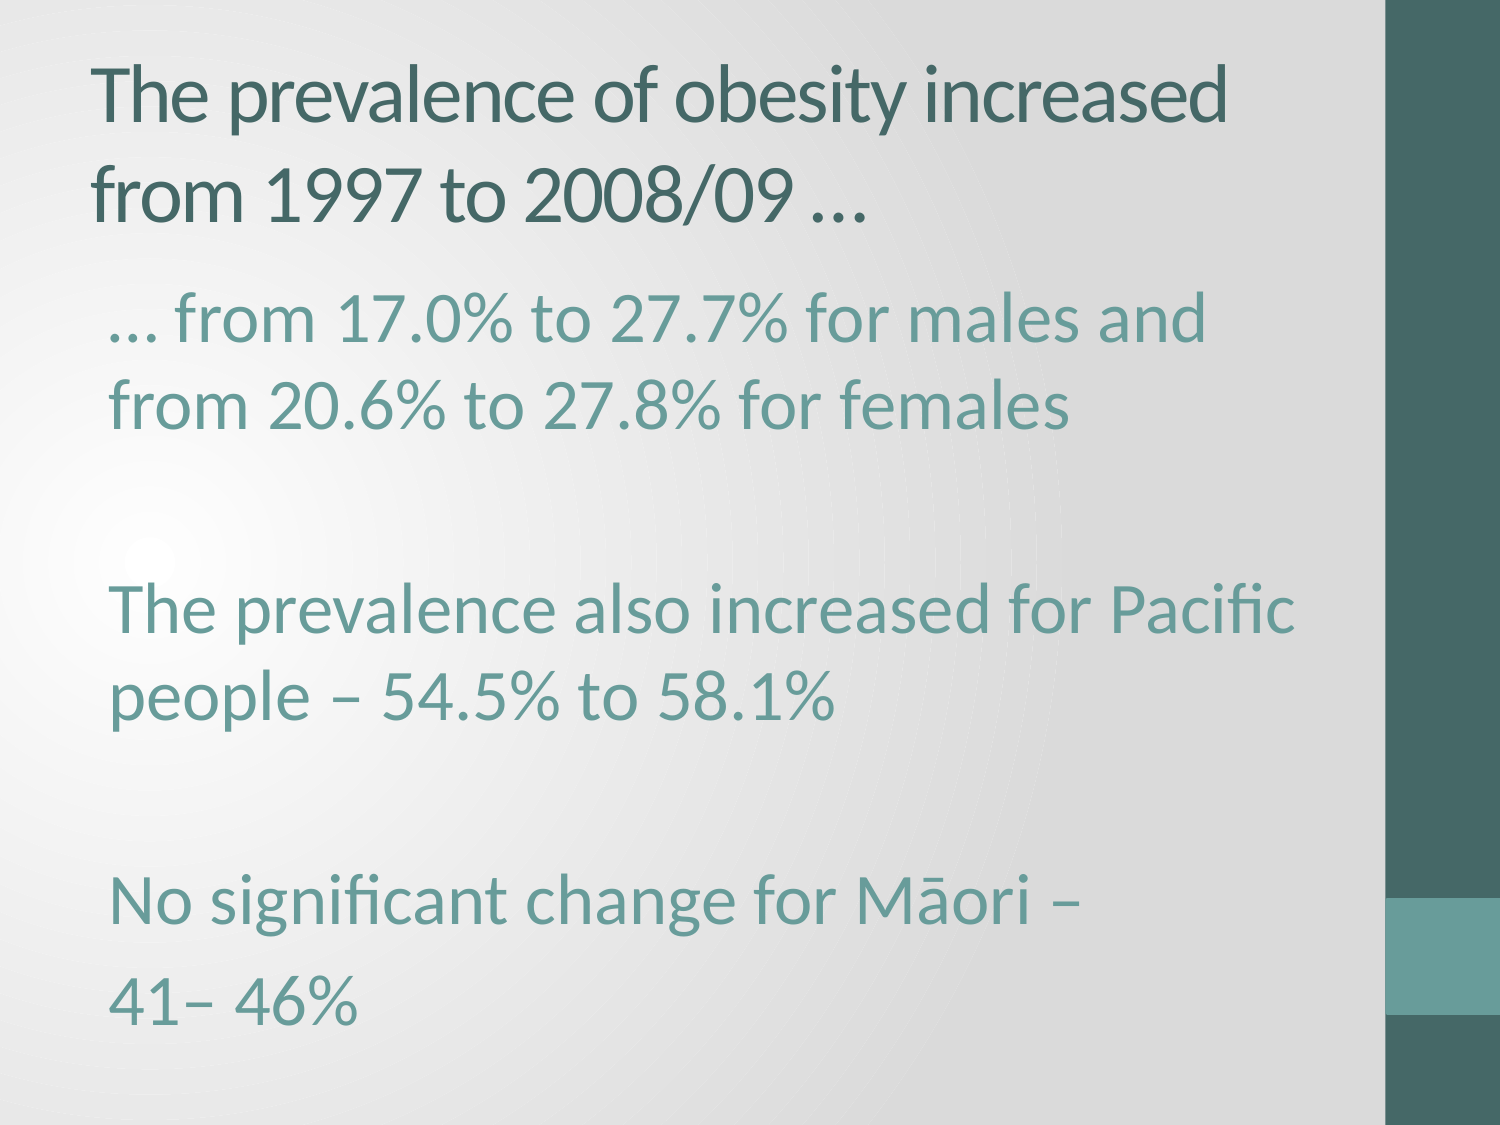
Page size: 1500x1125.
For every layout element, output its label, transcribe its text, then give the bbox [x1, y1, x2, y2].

list … from 17.0% to 27.7% for males and from 20.6% to 27.8% for females The prevalence also increased for Pacific people – 54.5% to 58.1% No significant change for Māori – 41– 46% [75, 262, 1325, 1050]
title The prevalence of obesity increased from 1997 to 2008/09 … [75, 45, 1325, 233]
